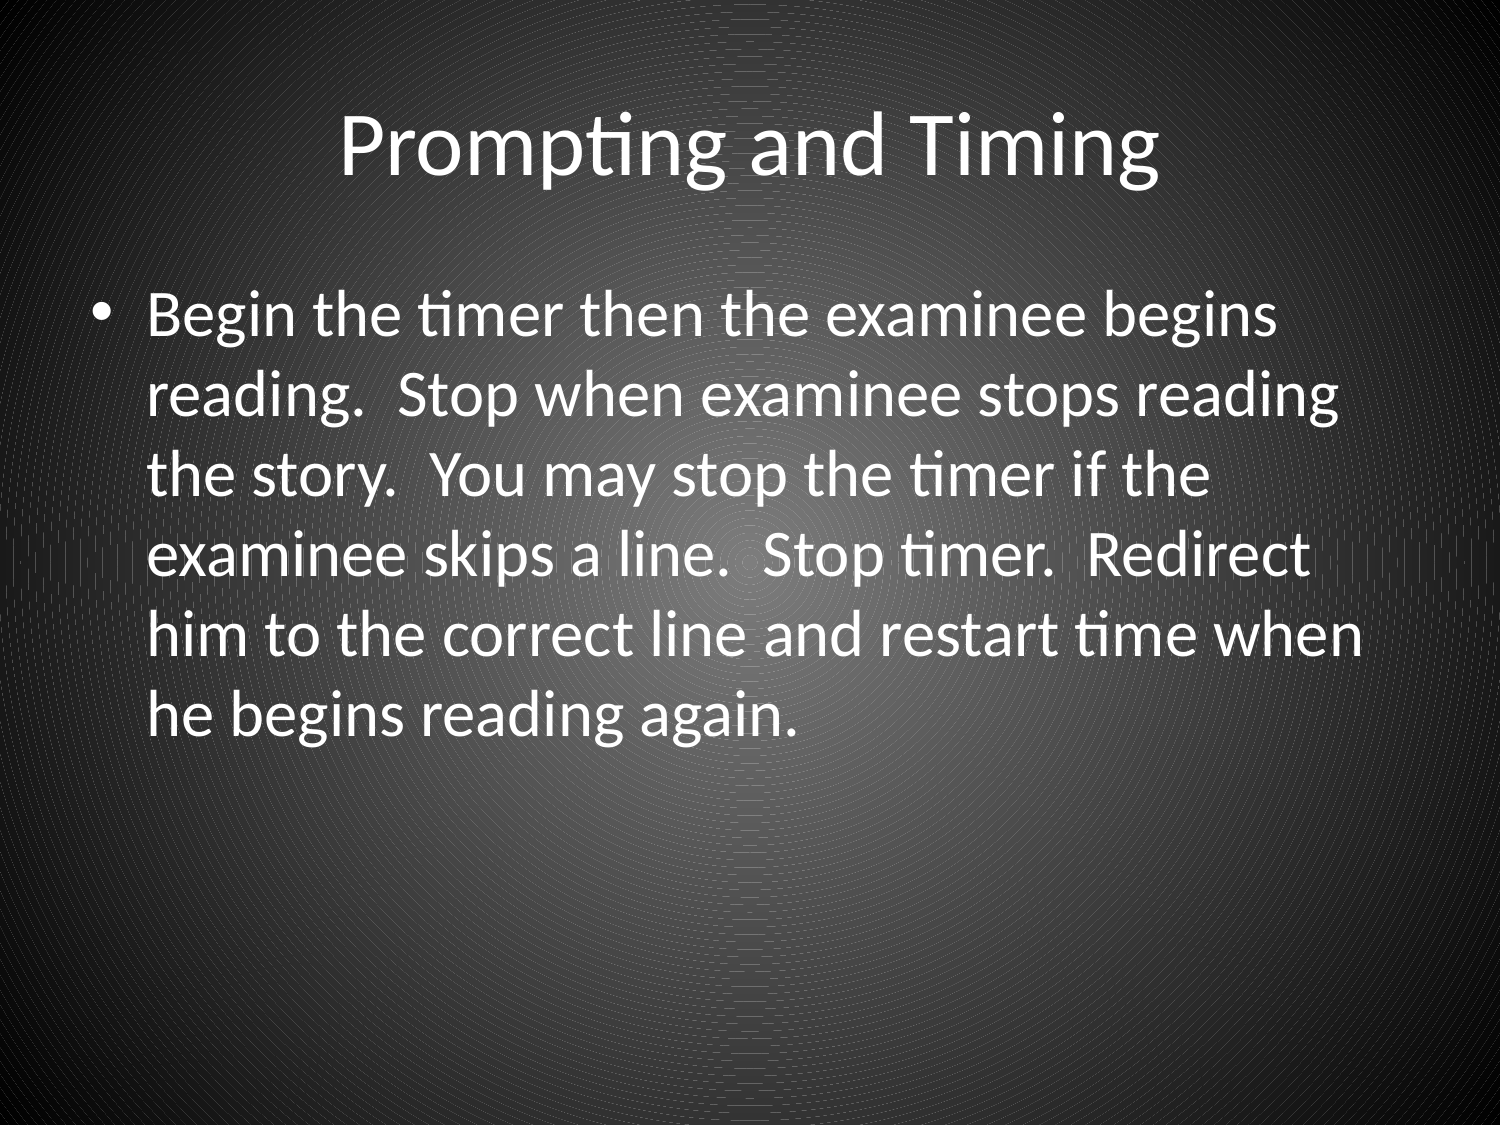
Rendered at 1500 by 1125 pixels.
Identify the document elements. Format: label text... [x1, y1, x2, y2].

list Begin the timer then the examinee begins reading. Stop when examinee stops reading the story. You may stop the timer if the examinee skips a line. Stop timer. Redirect him to the correct line and restart time when he begins reading again. [75, 262, 1425, 1005]
footer [512, 1042, 988, 1103]
title Prompting and Timing [75, 45, 1425, 233]
